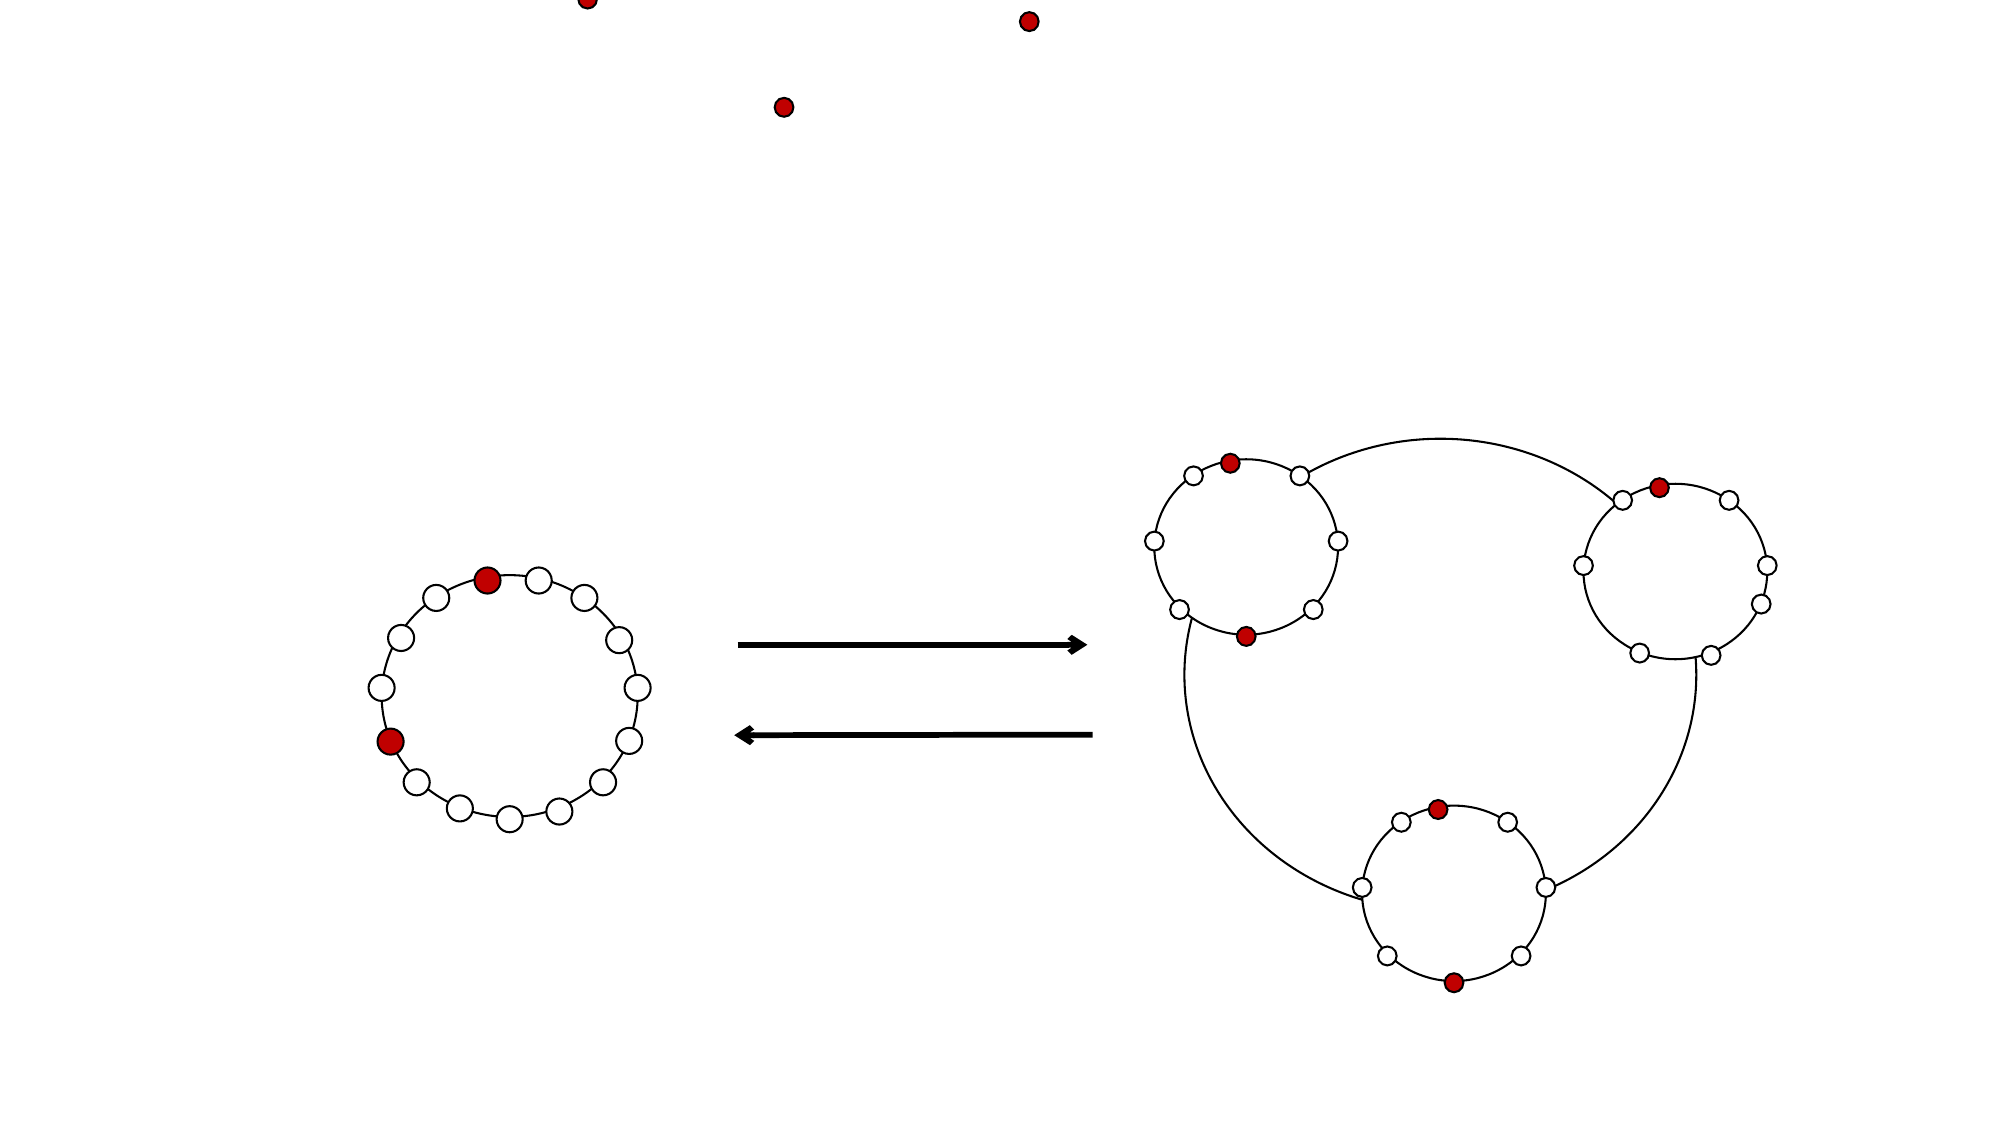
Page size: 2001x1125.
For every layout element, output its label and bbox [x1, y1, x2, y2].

text_box [577, 0, 598, 10]
text_box [1574, 478, 1777, 665]
text_box [368, 567, 651, 833]
text_box [773, 96, 795, 118]
text_box [1352, 800, 1556, 993]
text_box [1018, 11, 1040, 33]
text_box [1144, 453, 1348, 646]
text_box [1183, 437, 1698, 898]
